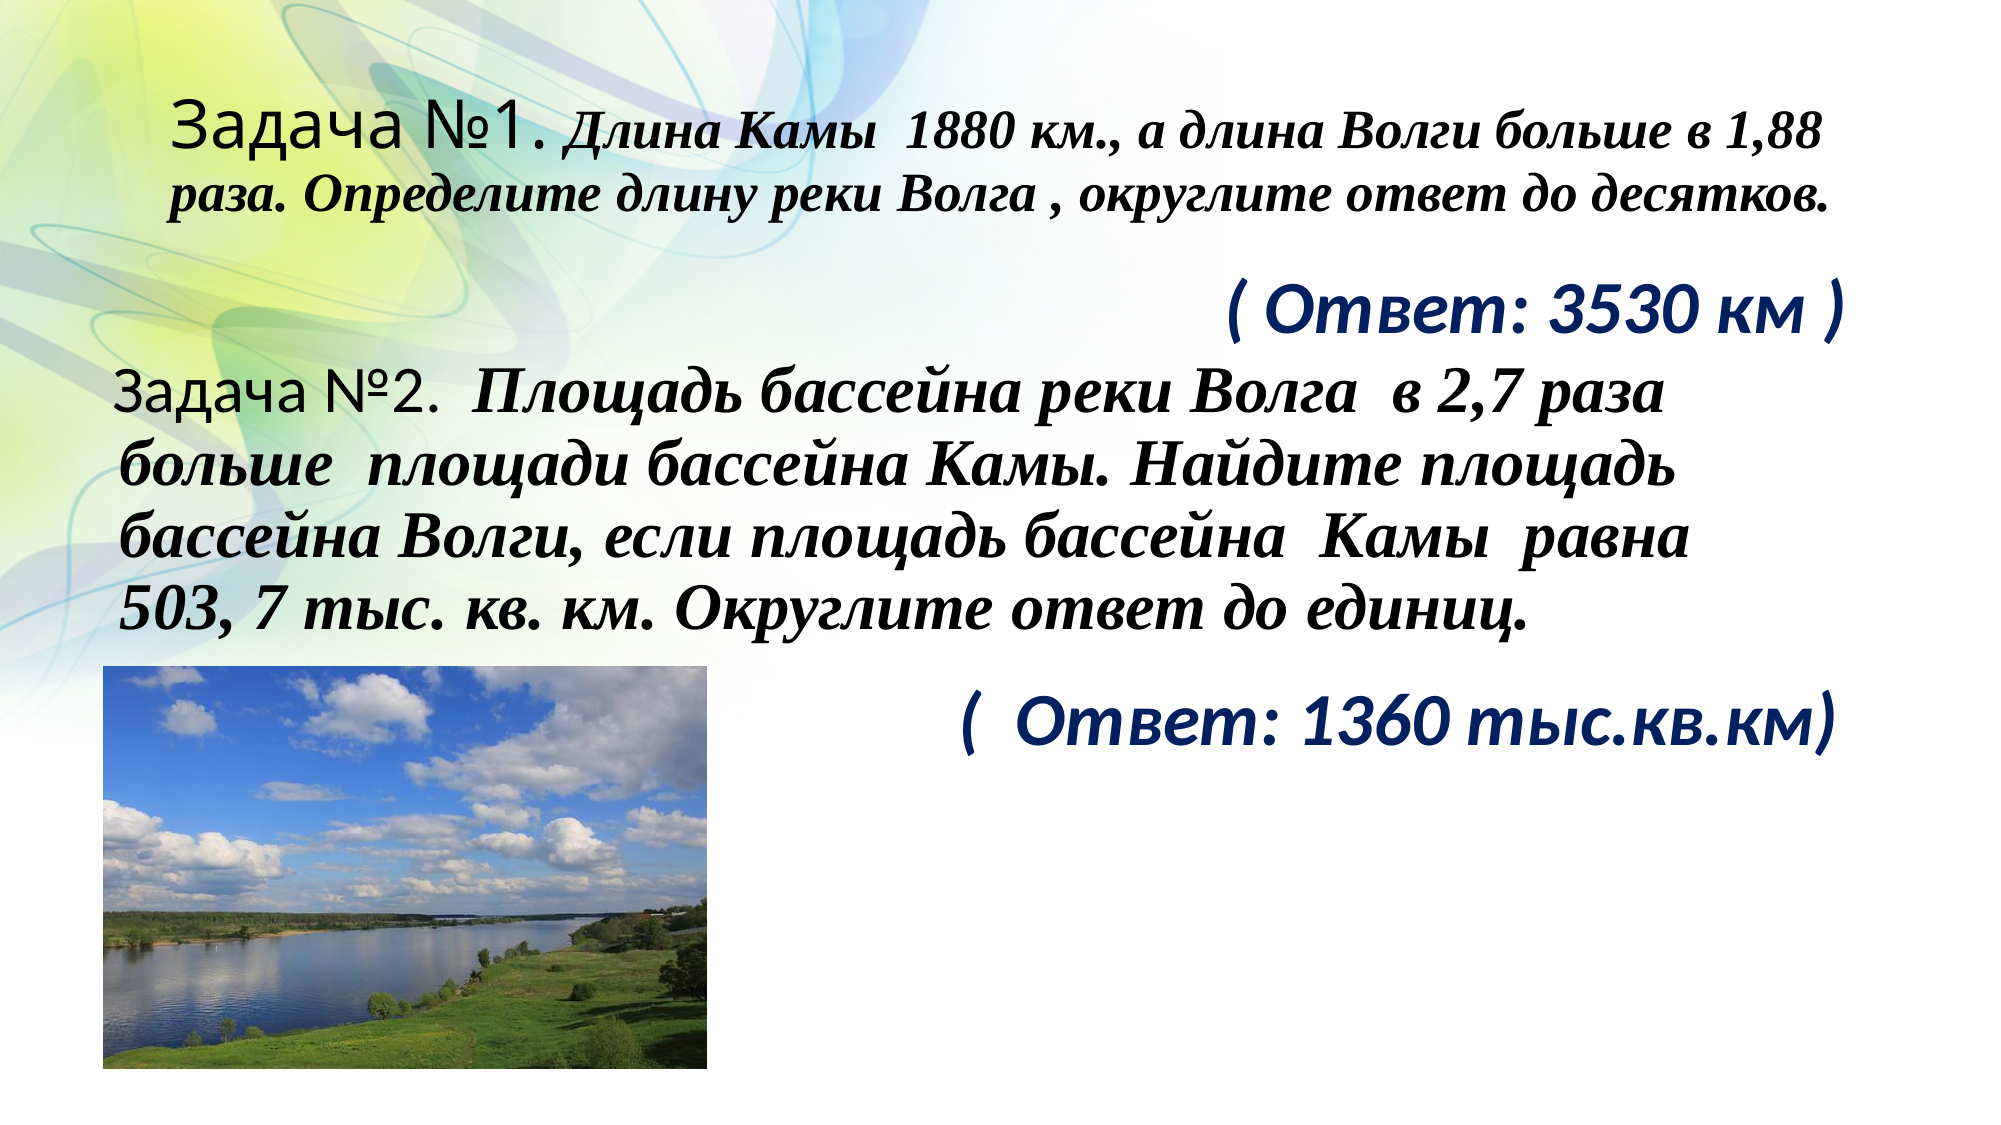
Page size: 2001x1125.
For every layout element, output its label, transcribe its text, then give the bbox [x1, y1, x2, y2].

picture [0, 0, 2001, 1125]
text_box ( Ответ: 1360 тыс.кв.км) [926, 663, 1906, 769]
text_box ( Ответ: 3530 км ) [1209, 250, 1862, 356]
title Задача №1. Длина Камы 1880 км., а длина Волги больше в 1,88 раза. Определите длину реки Волга , округлите ответ до десятков. [155, 74, 1941, 307]
list Задача №2. Площадь бассейна реки Волга в 2,7 раза больше площади бассейна Камы. Найдите площадь бассейна Волги, если площадь бассейна Камы равна 503, 7 тыс. кв. км. Округлите ответ до единиц. [67, 347, 1822, 885]
